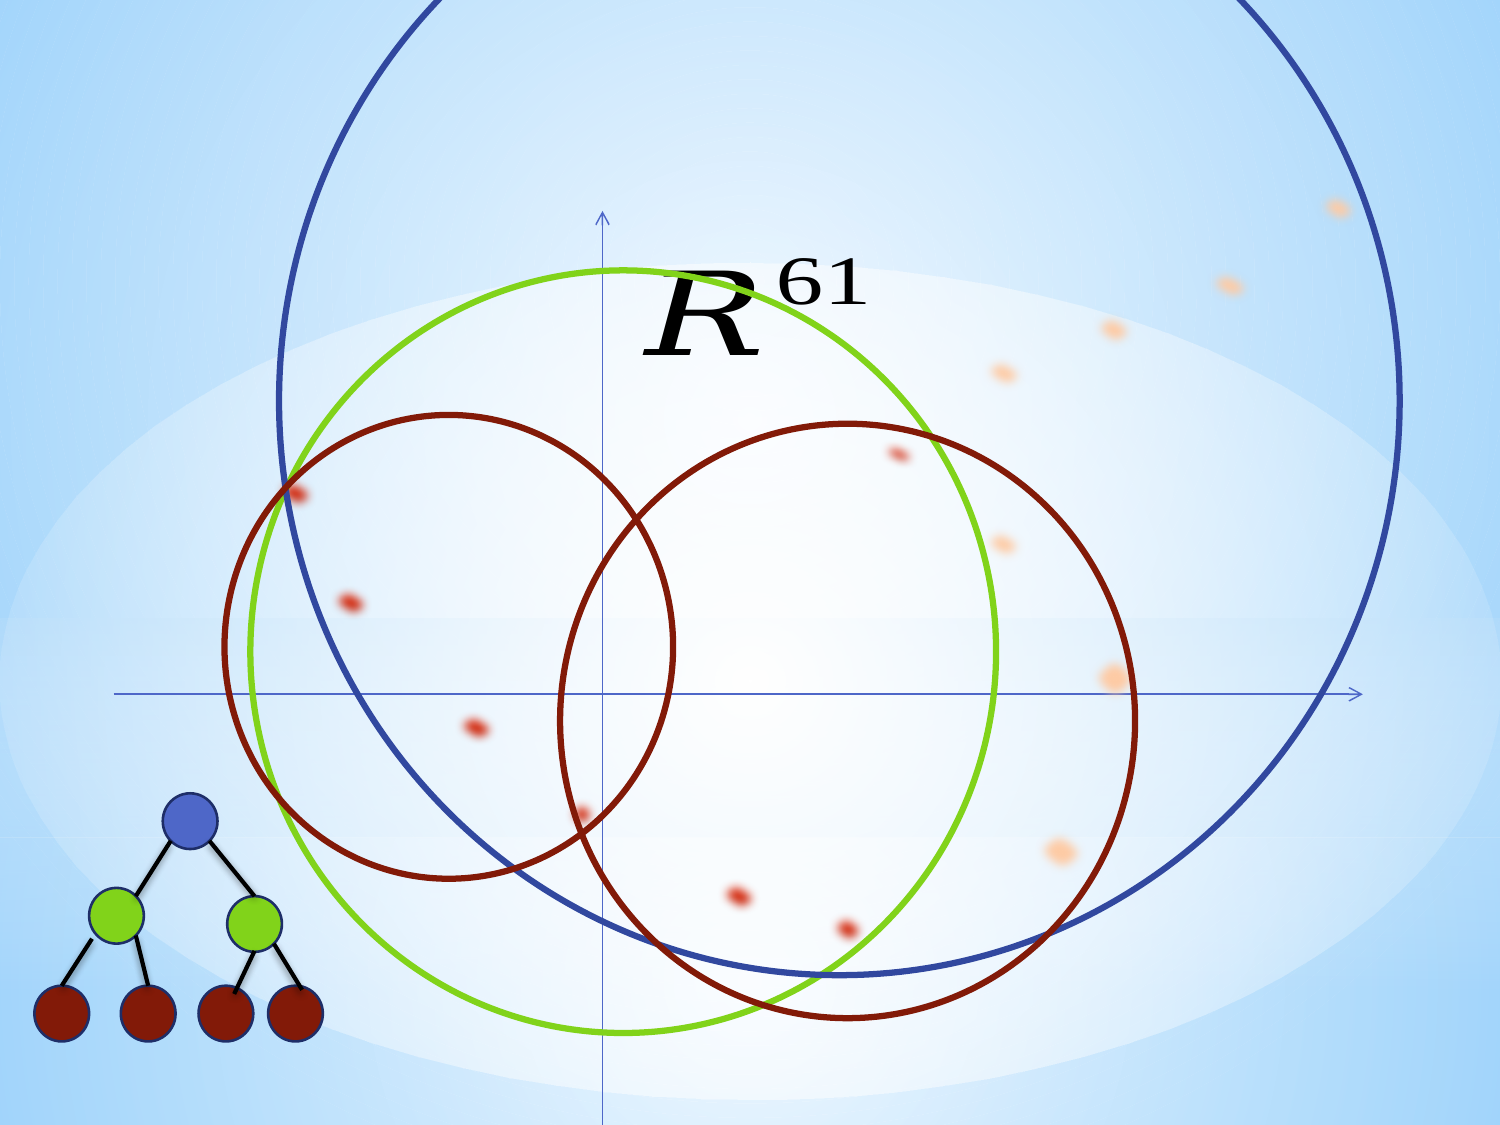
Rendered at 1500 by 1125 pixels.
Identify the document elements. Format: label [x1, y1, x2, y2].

text_box [61, 938, 93, 986]
text_box [135, 935, 149, 986]
text_box [209, 840, 255, 897]
text_box [33, 985, 91, 1043]
text_box [1369, 209, 1401, 593]
text_box [273, 943, 303, 991]
text_box [318, 0, 1361, 186]
text_box [113, 188, 1366, 1125]
text_box [233, 951, 255, 995]
text_box [87, 887, 108, 944]
text_box [135, 840, 171, 897]
